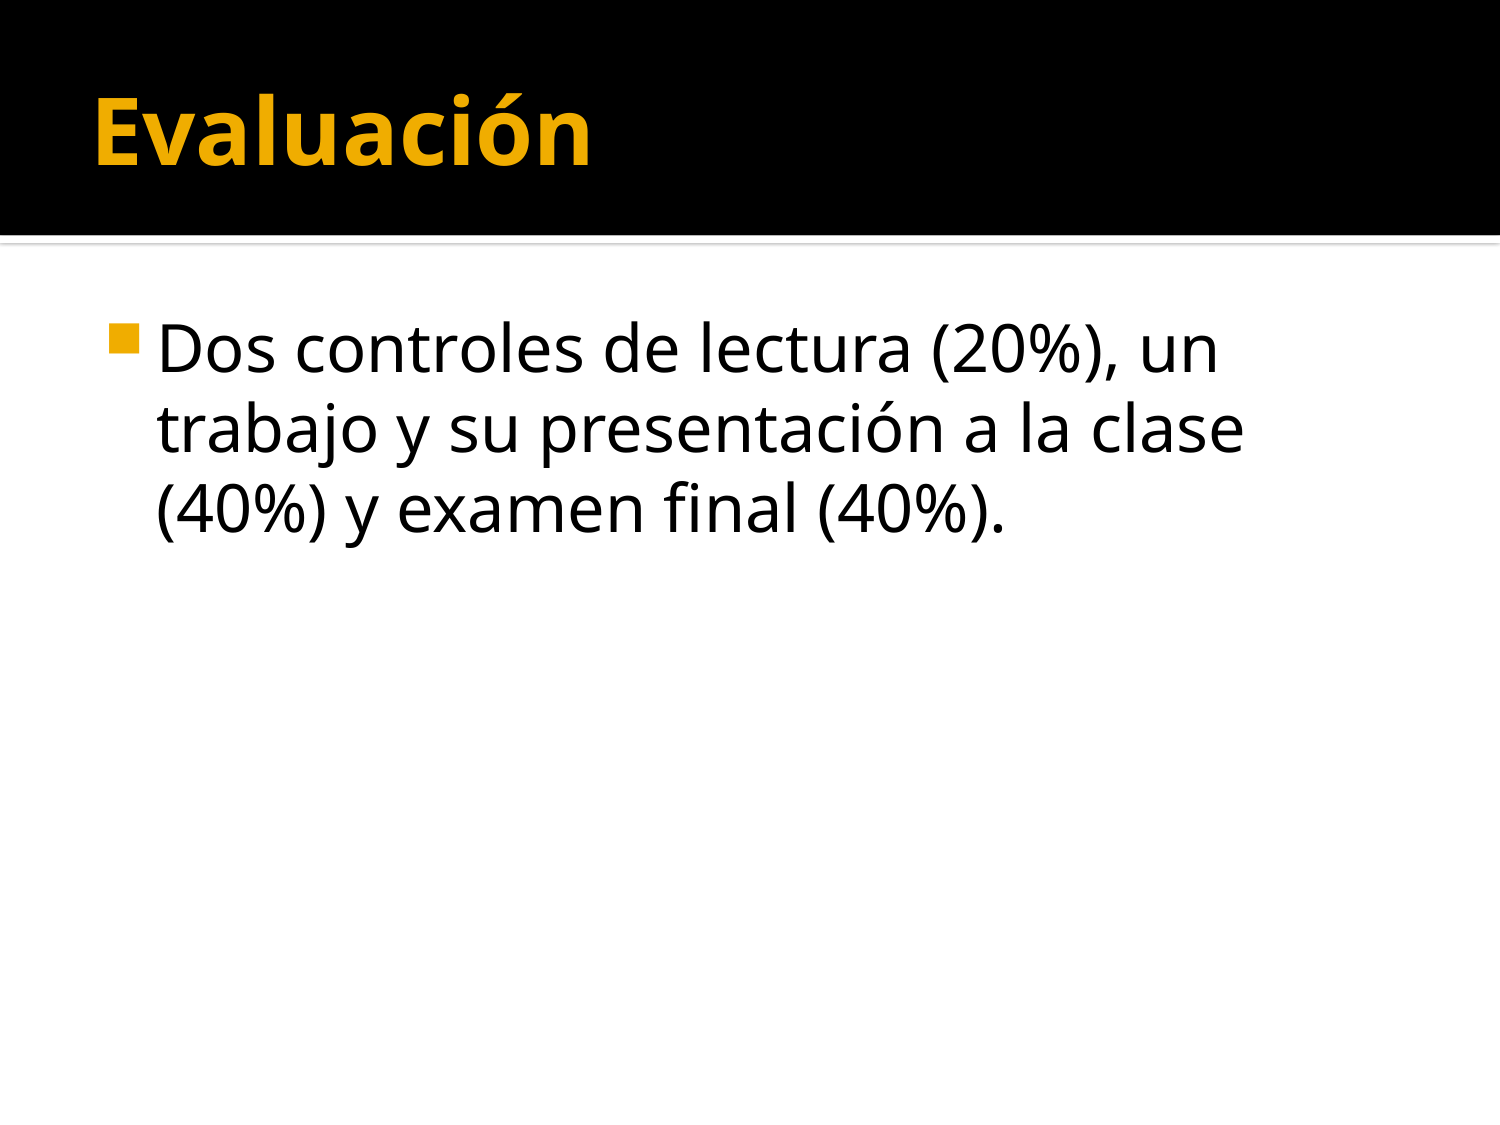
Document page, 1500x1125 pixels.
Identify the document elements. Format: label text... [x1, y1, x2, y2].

list Dos controles de lectura (20%), un trabajo y su presentación a la clase (40%) y examen final (40%). [75, 291, 1425, 1050]
title Evaluación [75, 25, 1425, 231]
